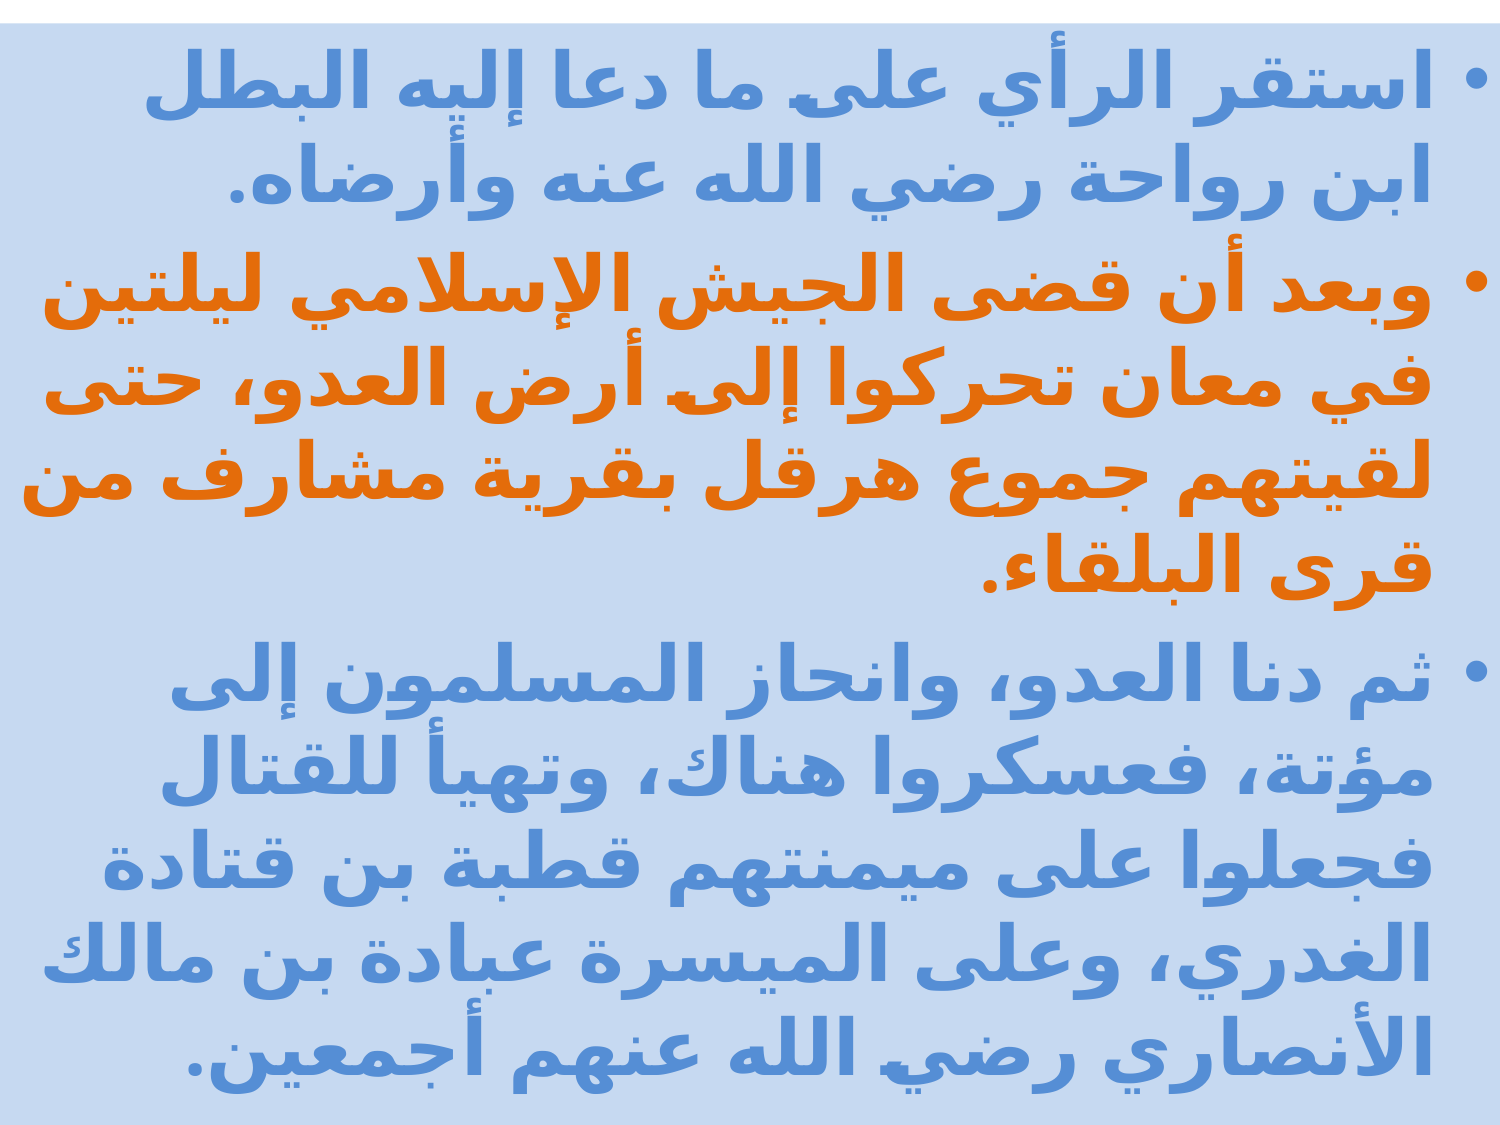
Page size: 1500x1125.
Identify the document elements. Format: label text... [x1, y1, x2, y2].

list استقر الرأي على ما دعا إليه البطل ابن رواحة رضي الله عنه وأرضاه. وبعد أن قضى الجيش الإسلامي ليلتين في معان تحركوا إلى أرض العدو، حتى لقيتهم جموع هرقل بقرية مشارف من قرى البلقاء. ثم دنا العدو، وانحاز المسلمون إلى مؤتة، فعسكروا هناك، وتهيأ للقتال فجعلوا على ميمنتهم قطبة بن قتادة الغدري، وعلى الميسرة عبادة بن مالك الأنصاري رضي الله عنهم أجمعين. [0, 23, 1500, 1125]
